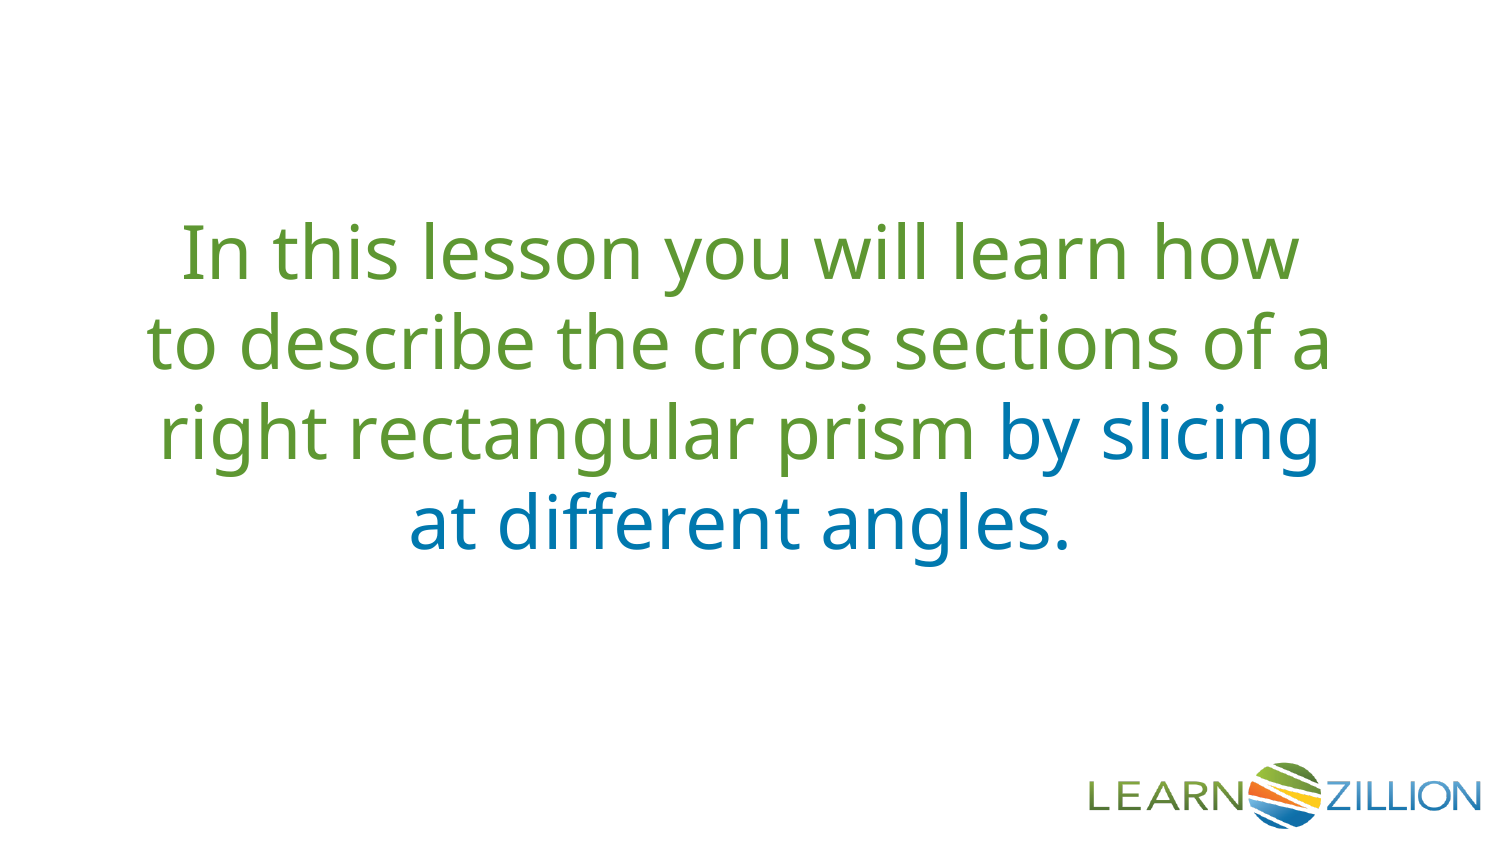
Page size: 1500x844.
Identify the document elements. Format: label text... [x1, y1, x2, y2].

picture [1087, 759, 1482, 831]
text_box In this lesson you will learn how to describe the cross sections of a right rectangular prism by slicing at different angles. [131, 196, 1350, 572]
